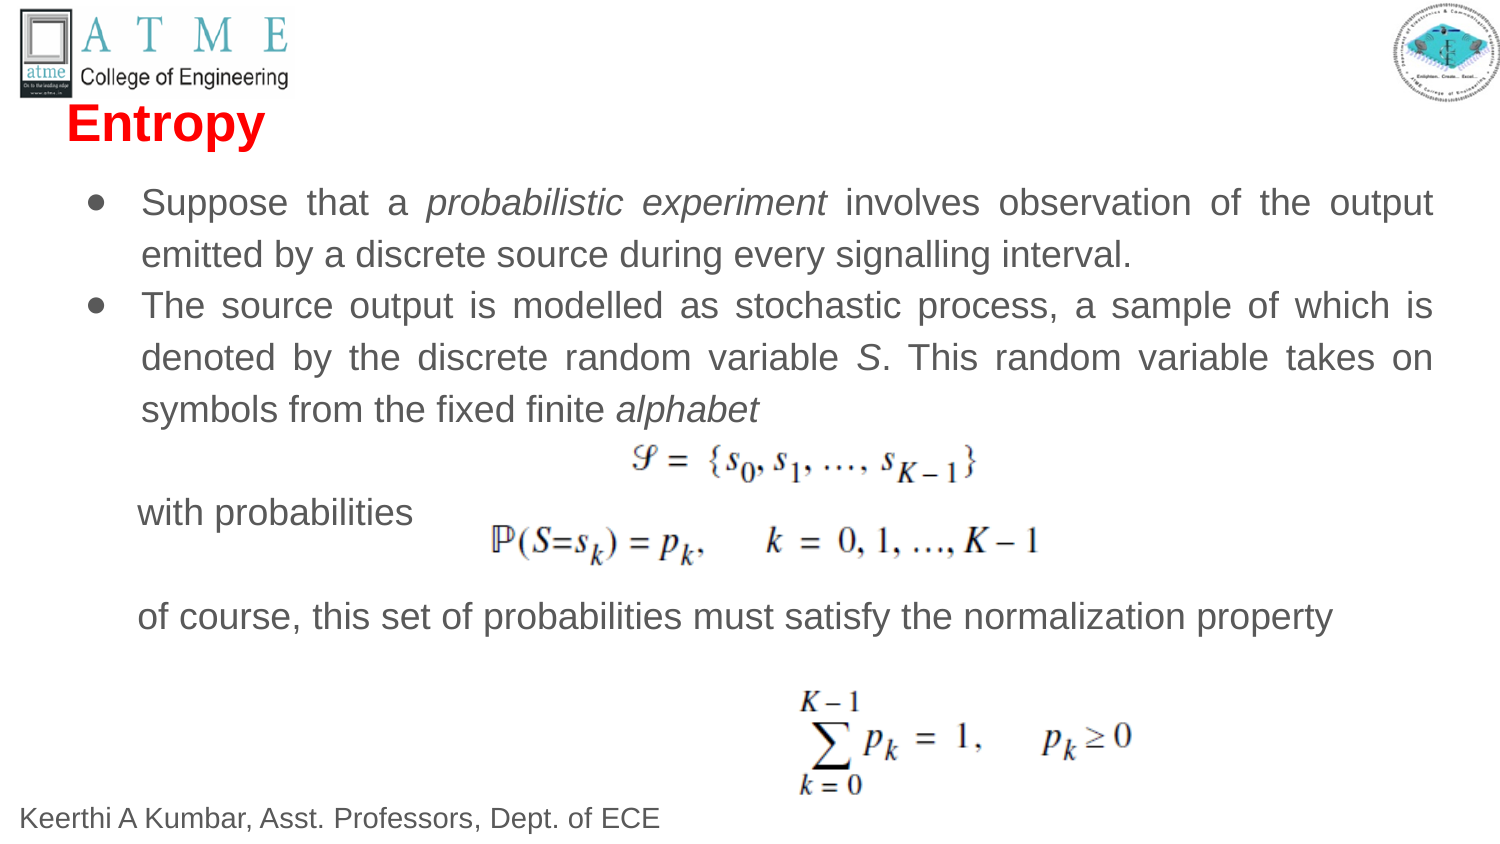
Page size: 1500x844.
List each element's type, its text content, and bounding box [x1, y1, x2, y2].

picture [789, 677, 1146, 807]
picture [17, 6, 295, 99]
title Entropy [51, 72, 1449, 156]
picture [481, 508, 1051, 575]
list Suppose that a probabilistic experiment involves observation of the output emitted by a discrete source during every signalling interval. The source output is modelled as stochastic process, a sample of which is denoted by the discrete random variable S. This random variable takes on symbols from the fixed finite alphabet with probabilities of course, this set of probabilities must satisfy the normalization property [51, 156, 1449, 750]
picture [1389, 1, 1500, 104]
picture [561, 441, 1000, 498]
